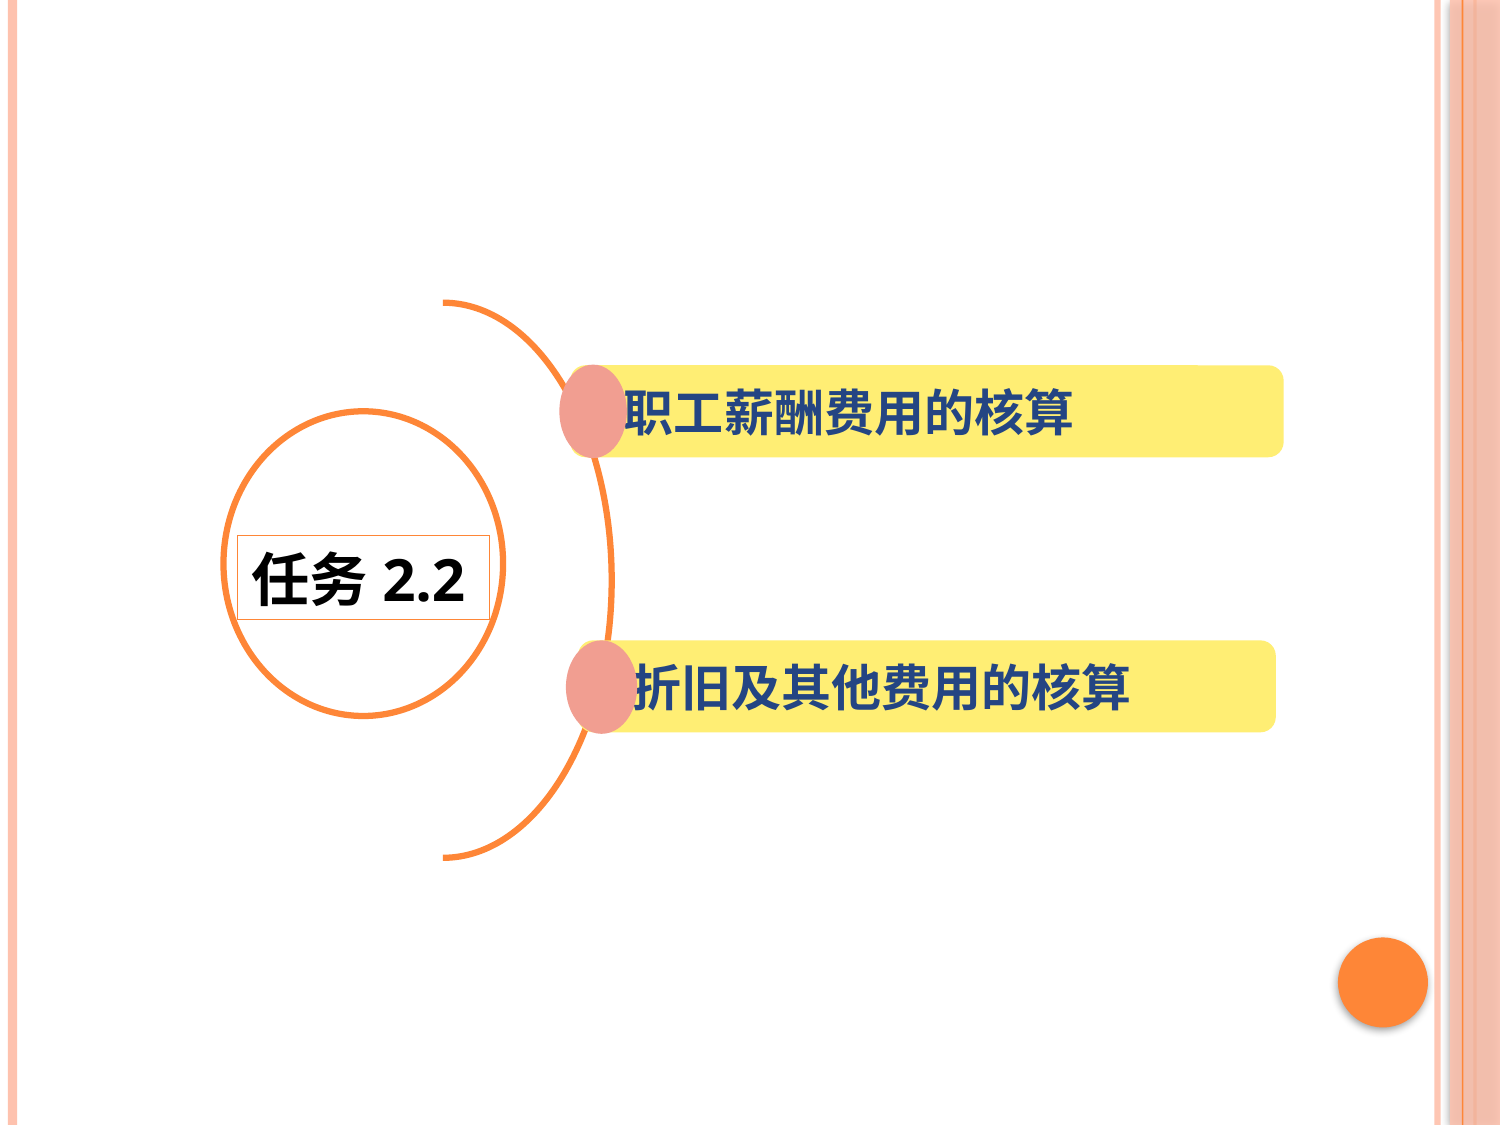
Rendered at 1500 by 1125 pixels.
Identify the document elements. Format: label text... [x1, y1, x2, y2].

text_box 任务2.2 [237, 535, 490, 620]
text_box [442, 300, 614, 860]
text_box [558, 364, 1285, 459]
text_box [221, 409, 506, 719]
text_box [565, 639, 1277, 735]
